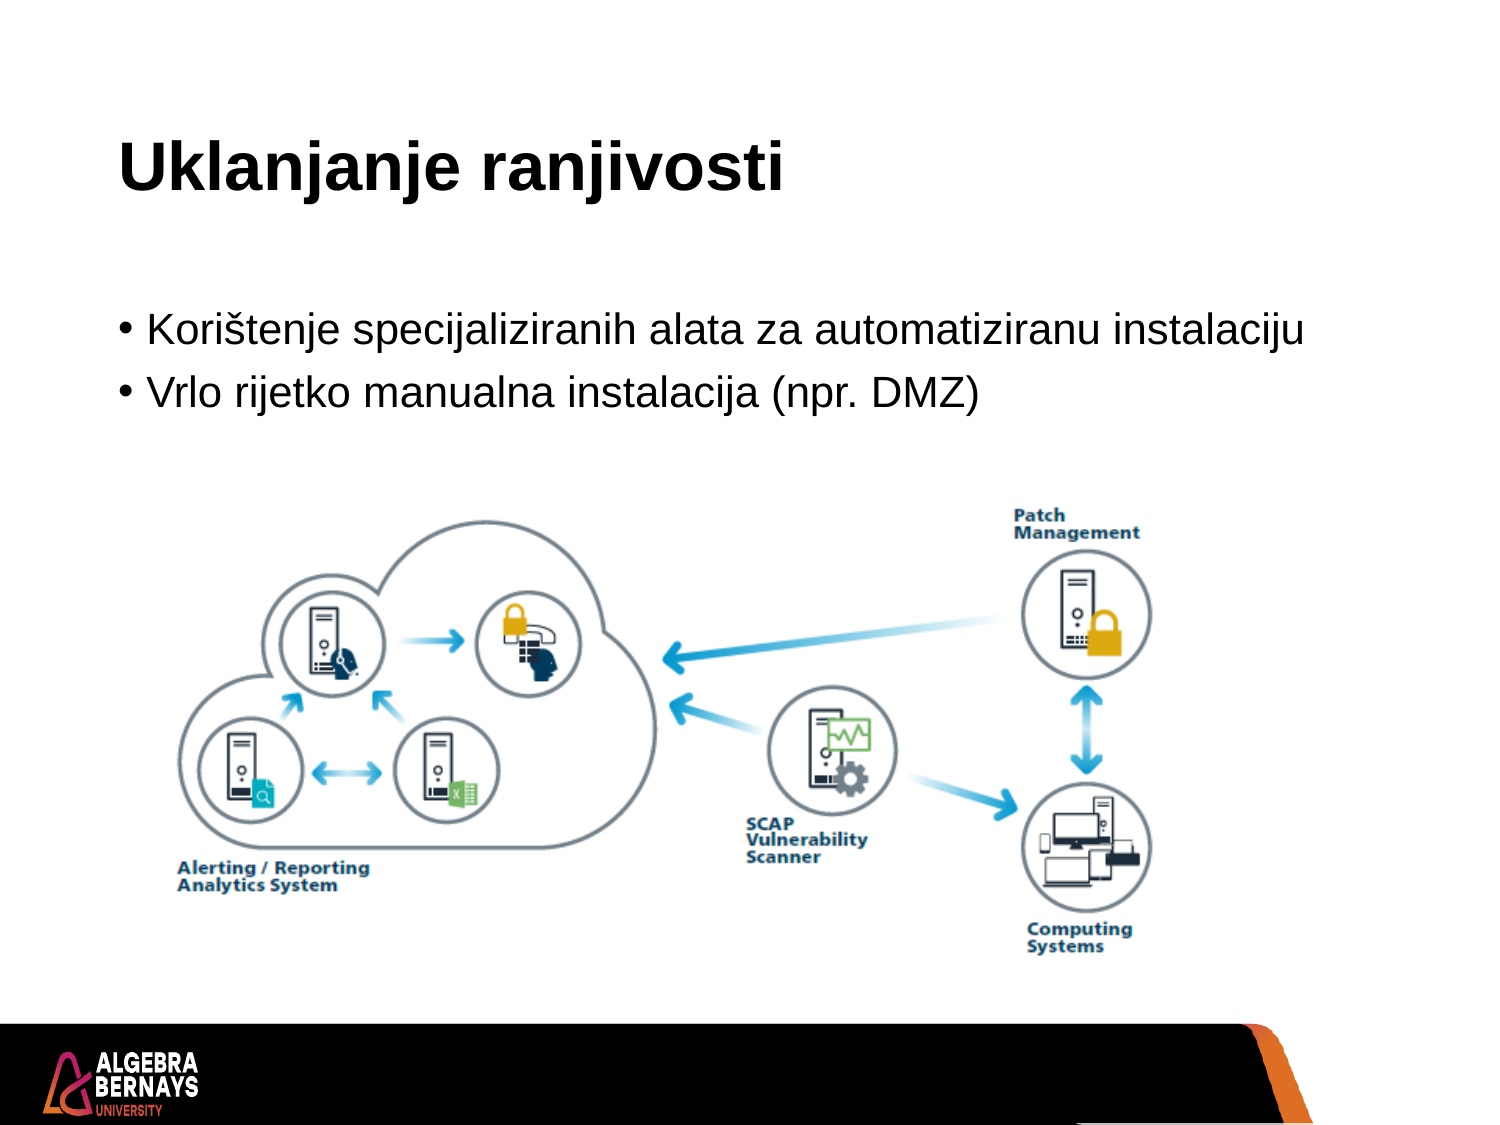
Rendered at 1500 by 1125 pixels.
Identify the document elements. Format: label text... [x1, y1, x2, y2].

list Korištenje specijaliziranih alata za automatiziranu instalaciju Vrlo rijetko manualna instalacija (npr. DMZ) [103, 299, 1397, 1014]
title Uklanjanje ranjivosti [103, 59, 1397, 278]
picture [0, 1023, 1468, 1125]
picture [171, 503, 1173, 973]
